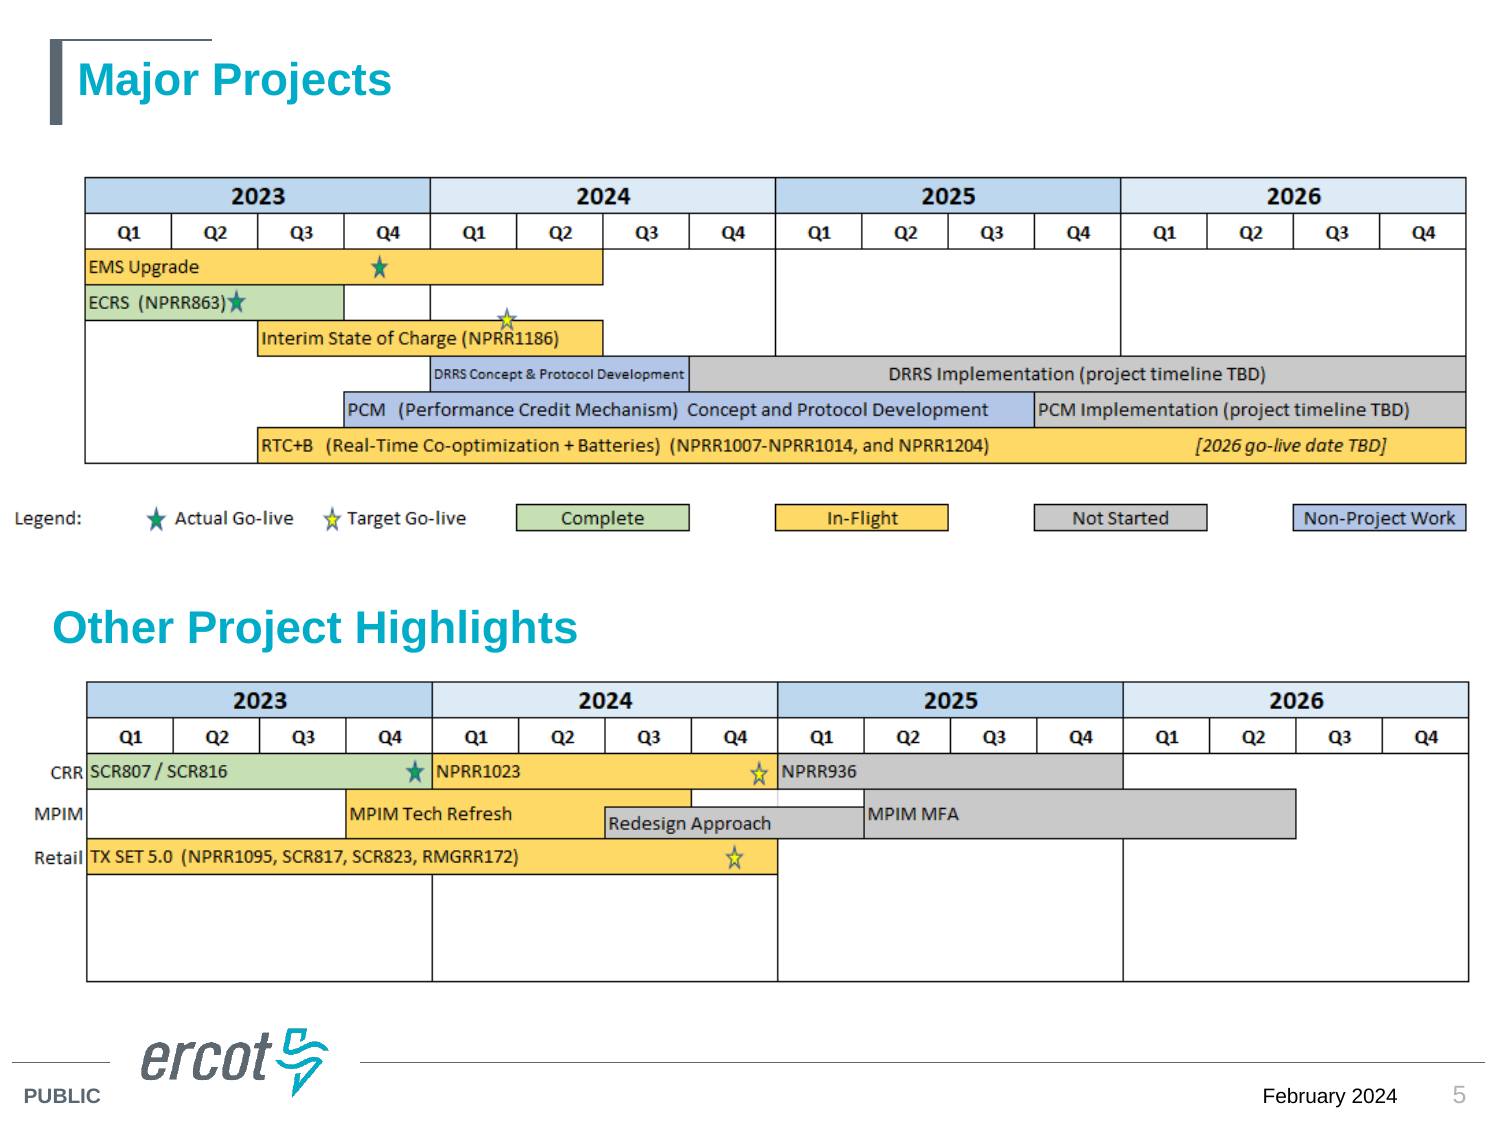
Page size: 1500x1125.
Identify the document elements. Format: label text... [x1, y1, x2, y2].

picture [26, 676, 1476, 988]
picture [12, 173, 1476, 537]
text_box Other Project Highlights [37, 590, 763, 662]
slide_number 5 [1437, 1076, 1475, 1112]
title Major Projects [62, 42, 788, 114]
picture [137, 1024, 332, 1100]
